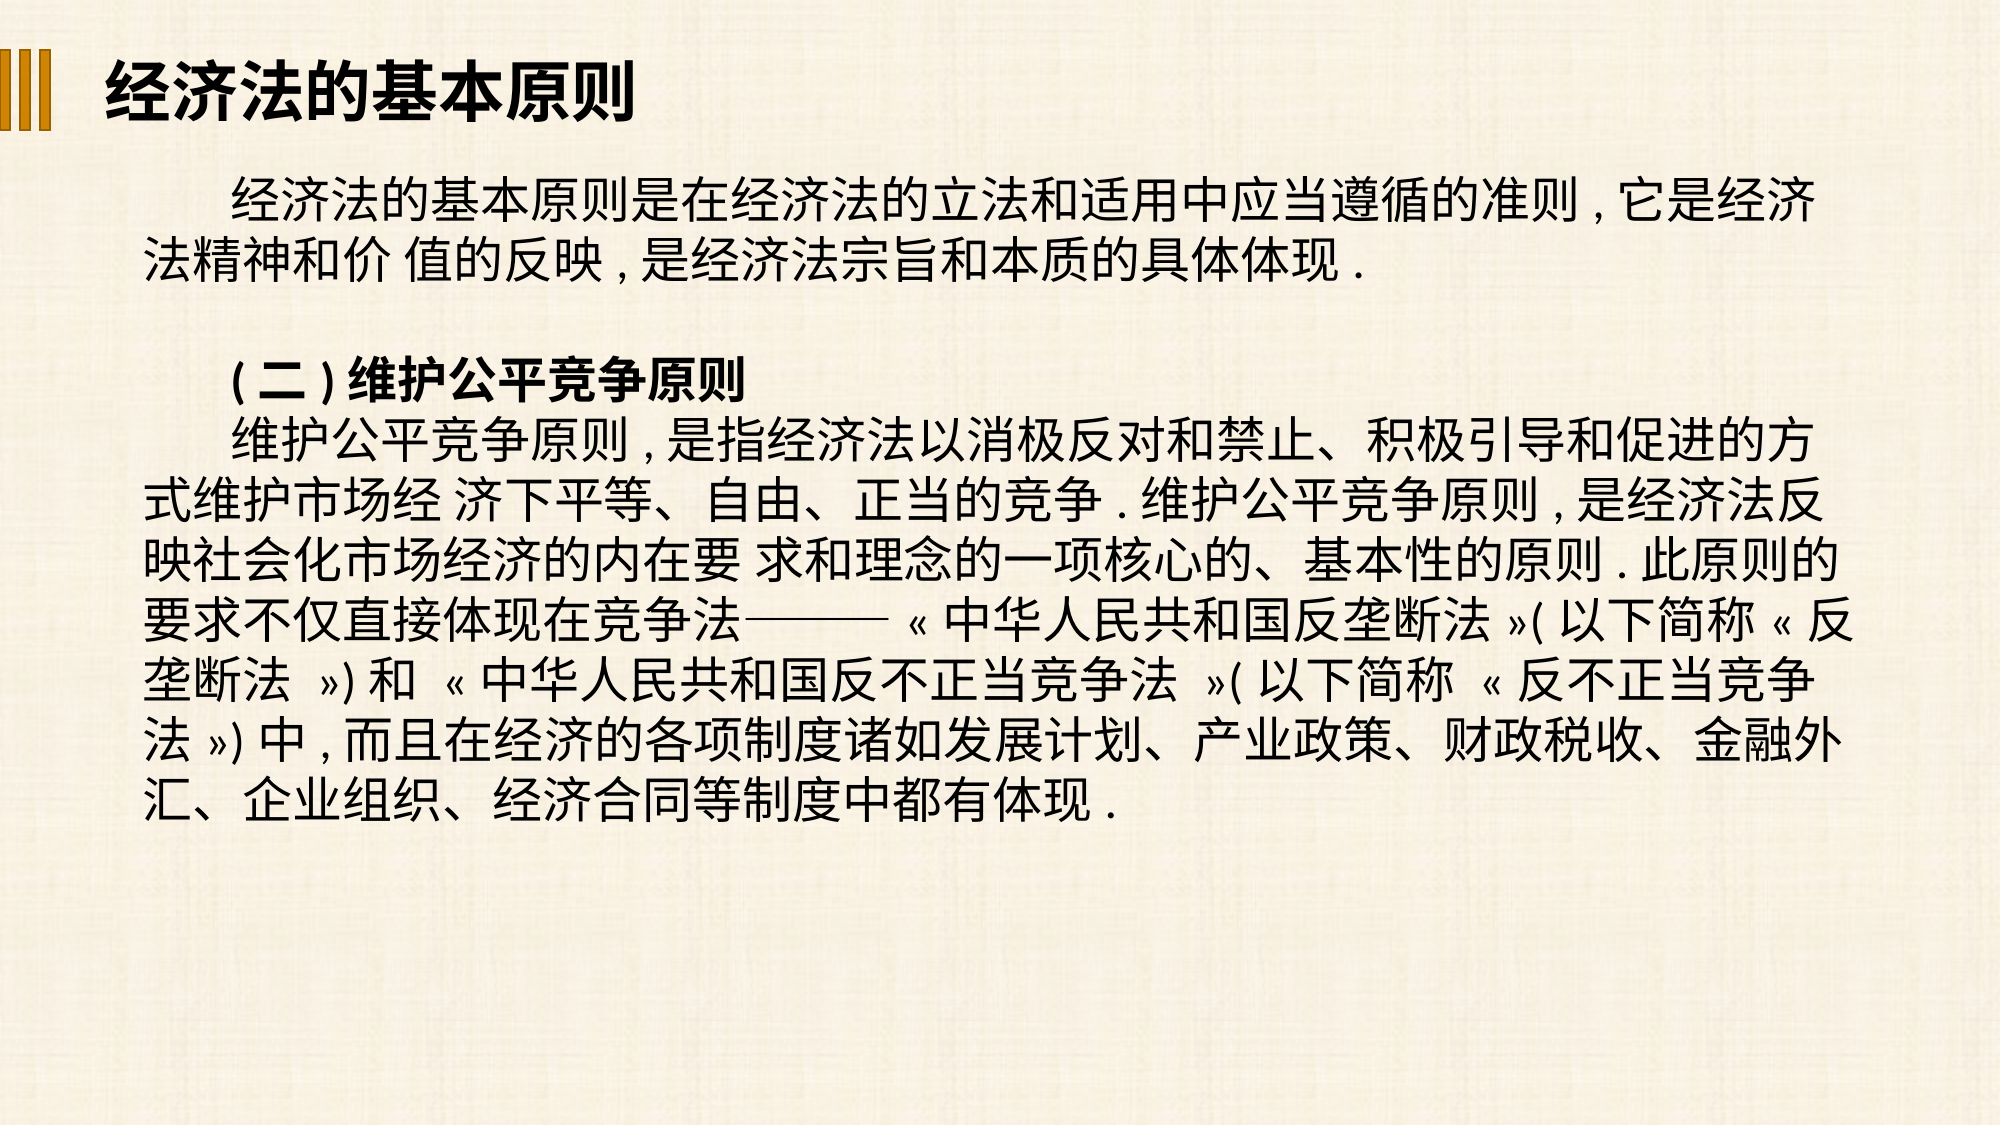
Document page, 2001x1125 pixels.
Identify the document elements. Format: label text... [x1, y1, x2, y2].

text_box 经济法的基本原则 [90, 41, 984, 137]
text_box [0, 49, 50, 131]
text_box 经济法的基本原则是在经济法的立法和适用中应当遵循的准则,它是经济法精神和价 值的反映,是经济法宗旨和本质的具体体现. (二)维护公平竞争原则 维护公平竞争原则,是指经济法以消极反对和禁止、积极引导和促进的方式维护市场经 济下平等、自由、正当的竞争.维护公平竞争原则,是经济法反映社会化市场经济的内在要 求和理念的一项核心的、基本性的原则.此原则的要求不仅直接体现在竞争法———«中华人民共和国反垄断法»(以下简称«反垄断法 »)和 «中华人民共和国反不正当竞争法 »(以下简称 «反不正当竞争法»)中,而且在经济的各项制度诸如发展计划、产业政策、财政税收、金融外 汇、企业组织、经济合同等制度中都有体现. [127, 160, 1872, 836]
